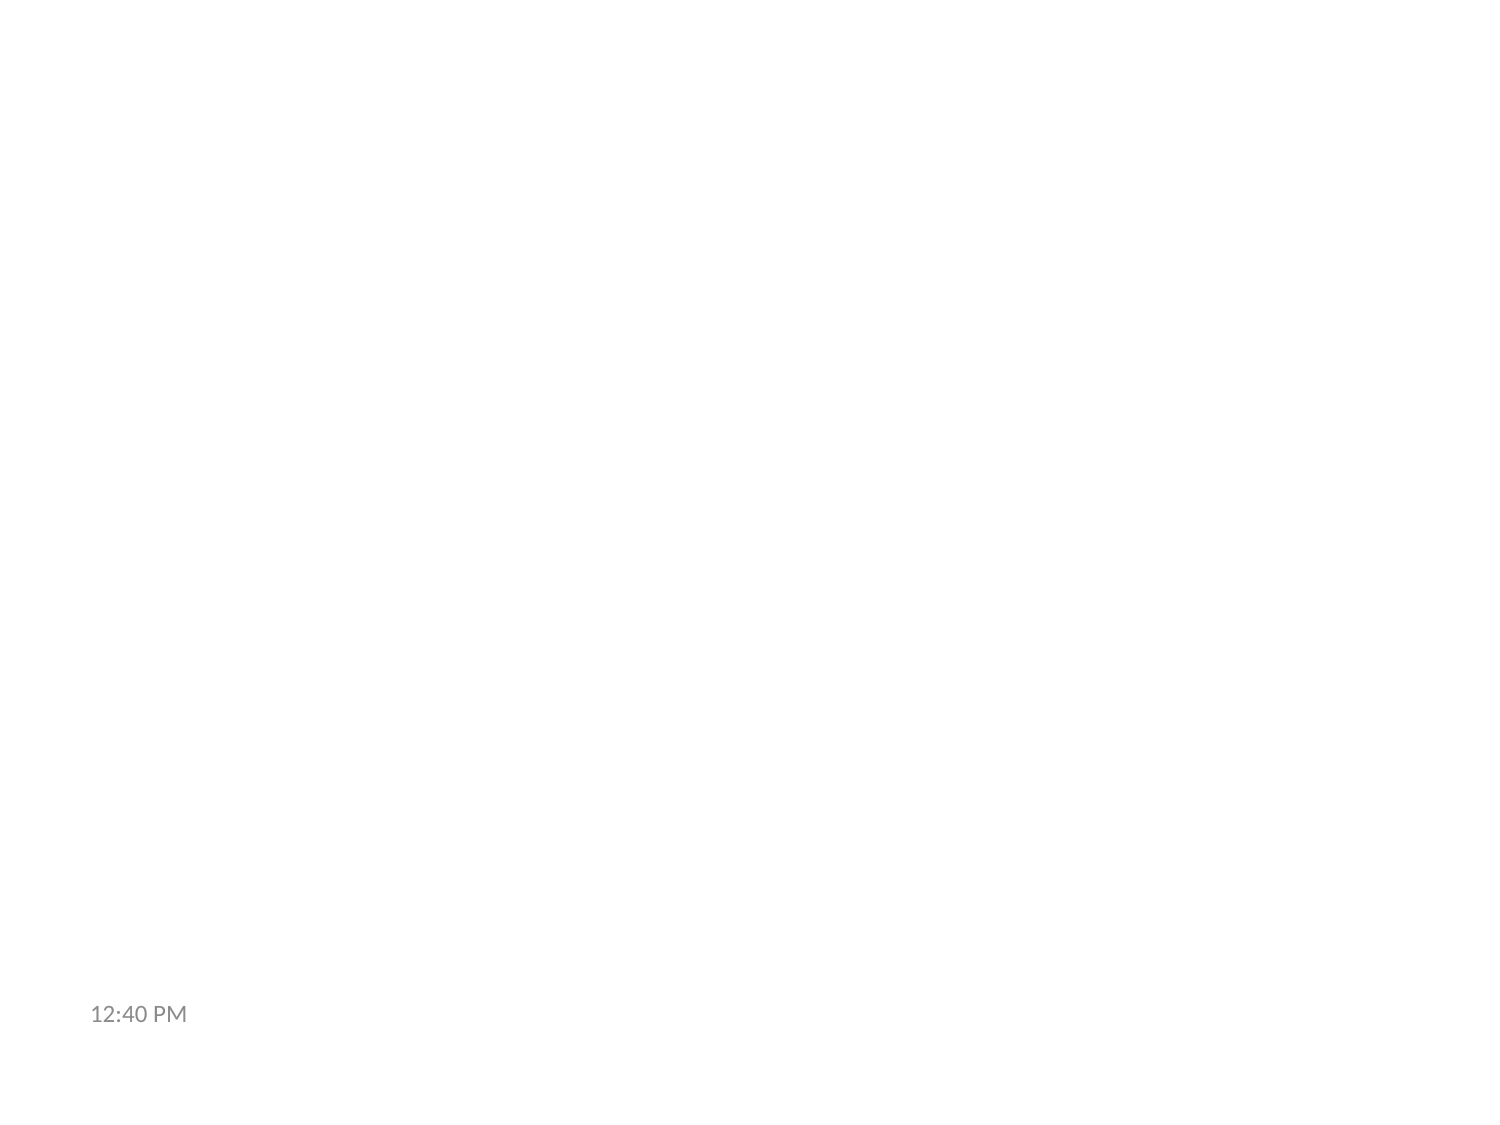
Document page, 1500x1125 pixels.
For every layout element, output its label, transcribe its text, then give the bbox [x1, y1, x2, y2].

text_box 3:35 PM [75, 982, 425, 1043]
